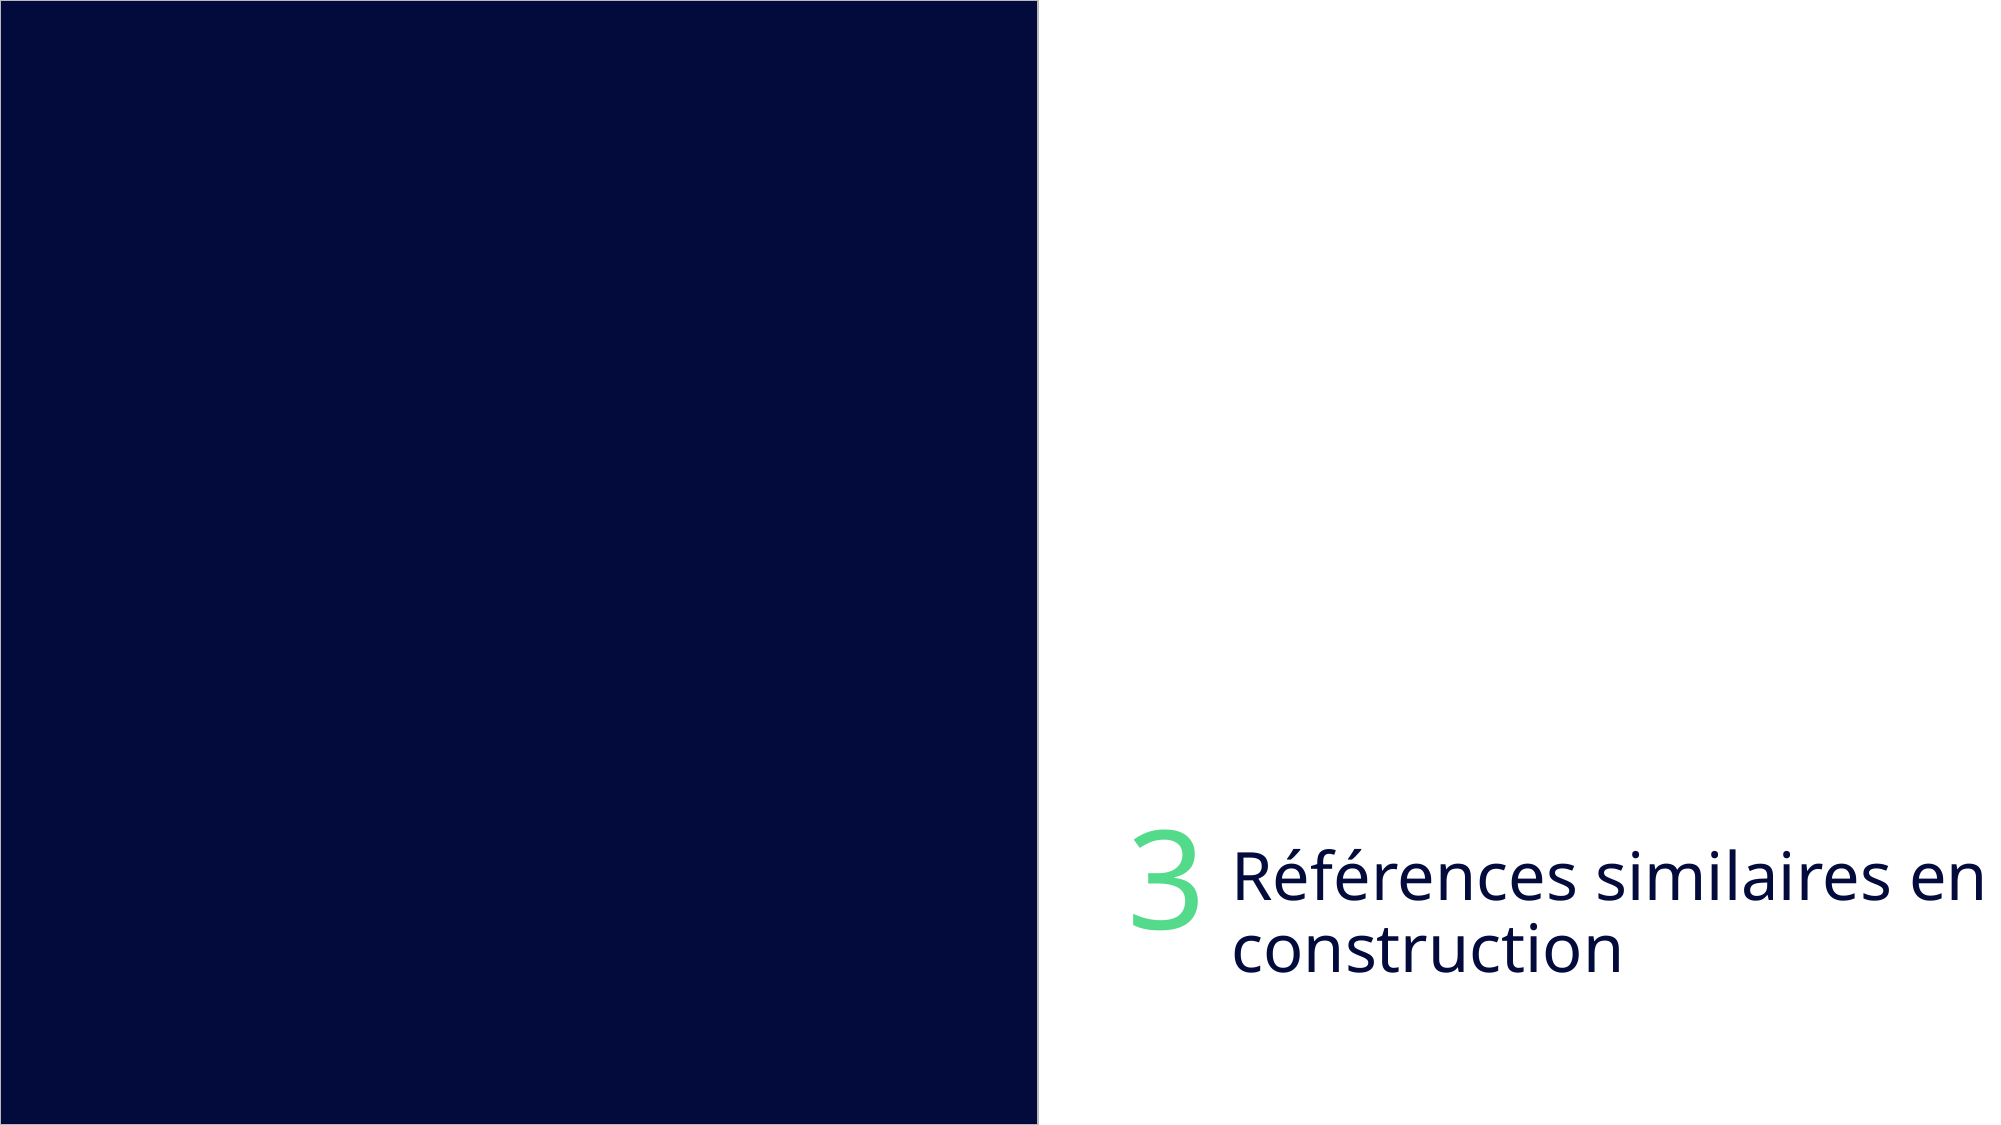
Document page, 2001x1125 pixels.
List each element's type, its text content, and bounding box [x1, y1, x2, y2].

text_box 3 [1112, 803, 1187, 910]
text_box Références similaires en construction [1216, 835, 2000, 942]
